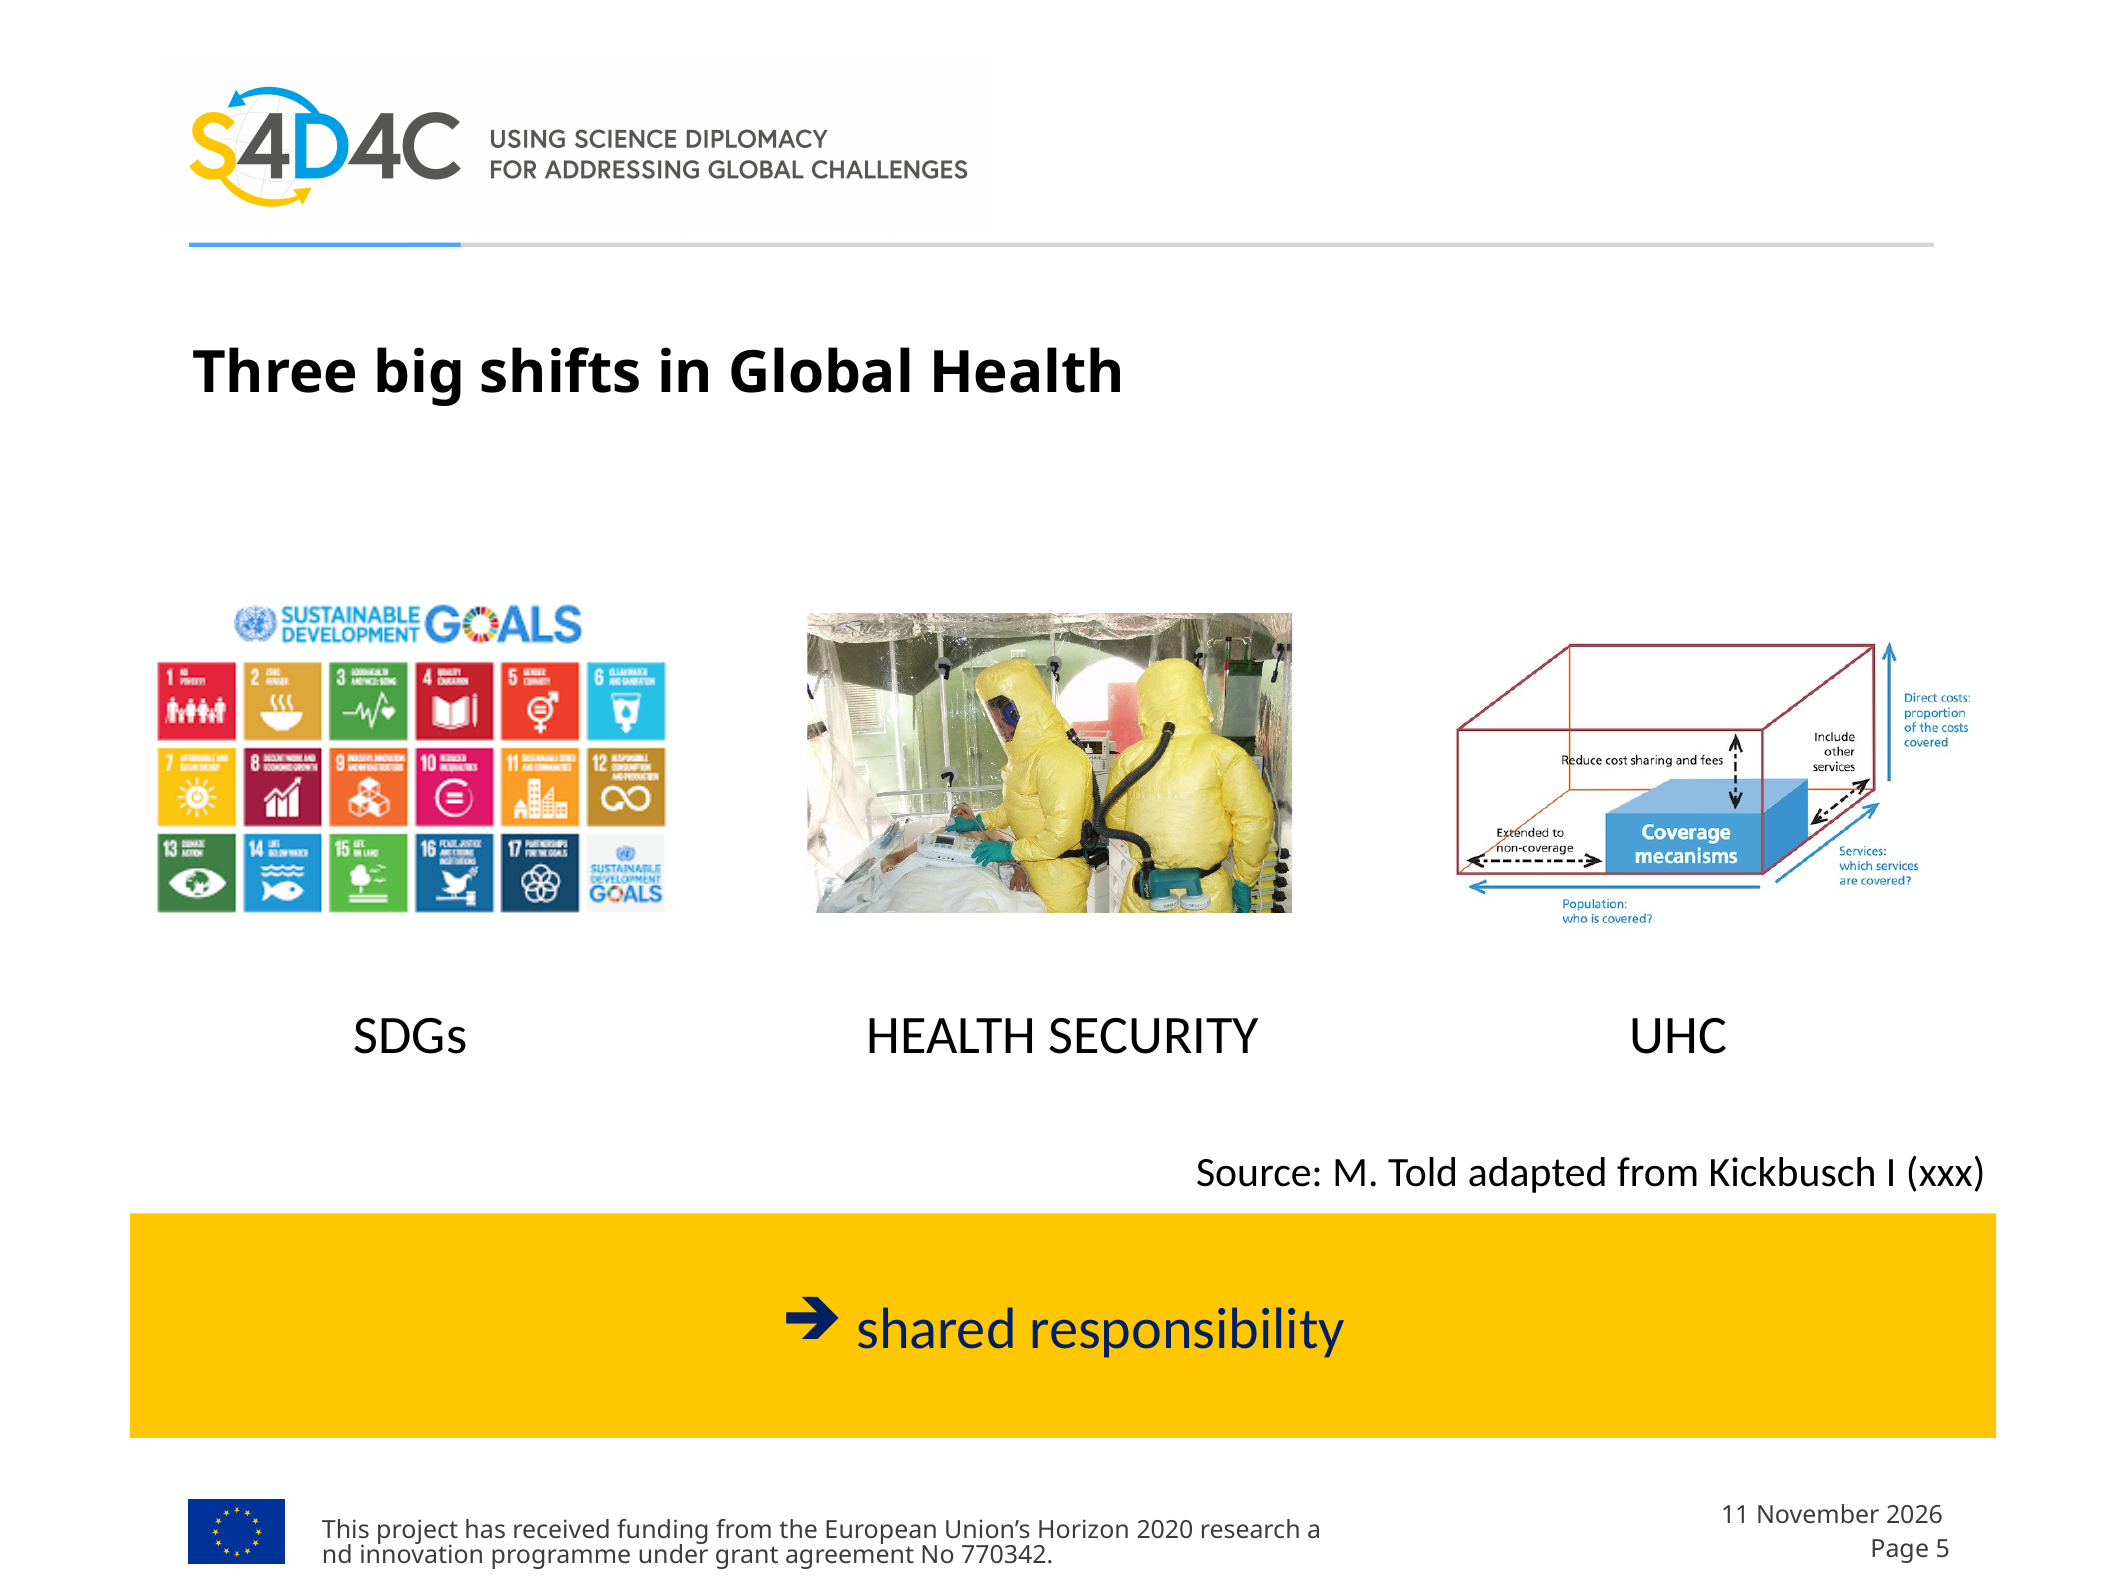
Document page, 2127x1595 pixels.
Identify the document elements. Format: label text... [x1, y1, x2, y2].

picture [807, 613, 1293, 913]
picture [1442, 594, 1981, 932]
text_box shared responsibility [129, 1213, 1997, 1438]
text_box SDGs [209, 992, 612, 1072]
picture [188, 1499, 285, 1564]
picture [137, 594, 684, 928]
text_box UHC [1478, 992, 1880, 1072]
text_box HEALTH SECURITY [820, 992, 1306, 1072]
text_box Source: M. Told adapted from Kickbusch I (xxx) [1181, 1137, 2032, 1203]
footer This project has received funding from the European Union’s Horizon 2020 research and innovation programme under grant agreement No 770342. [300, 1491, 1348, 1571]
list Three big shifts in Global Health [177, 312, 1855, 1213]
picture [161, 57, 997, 235]
